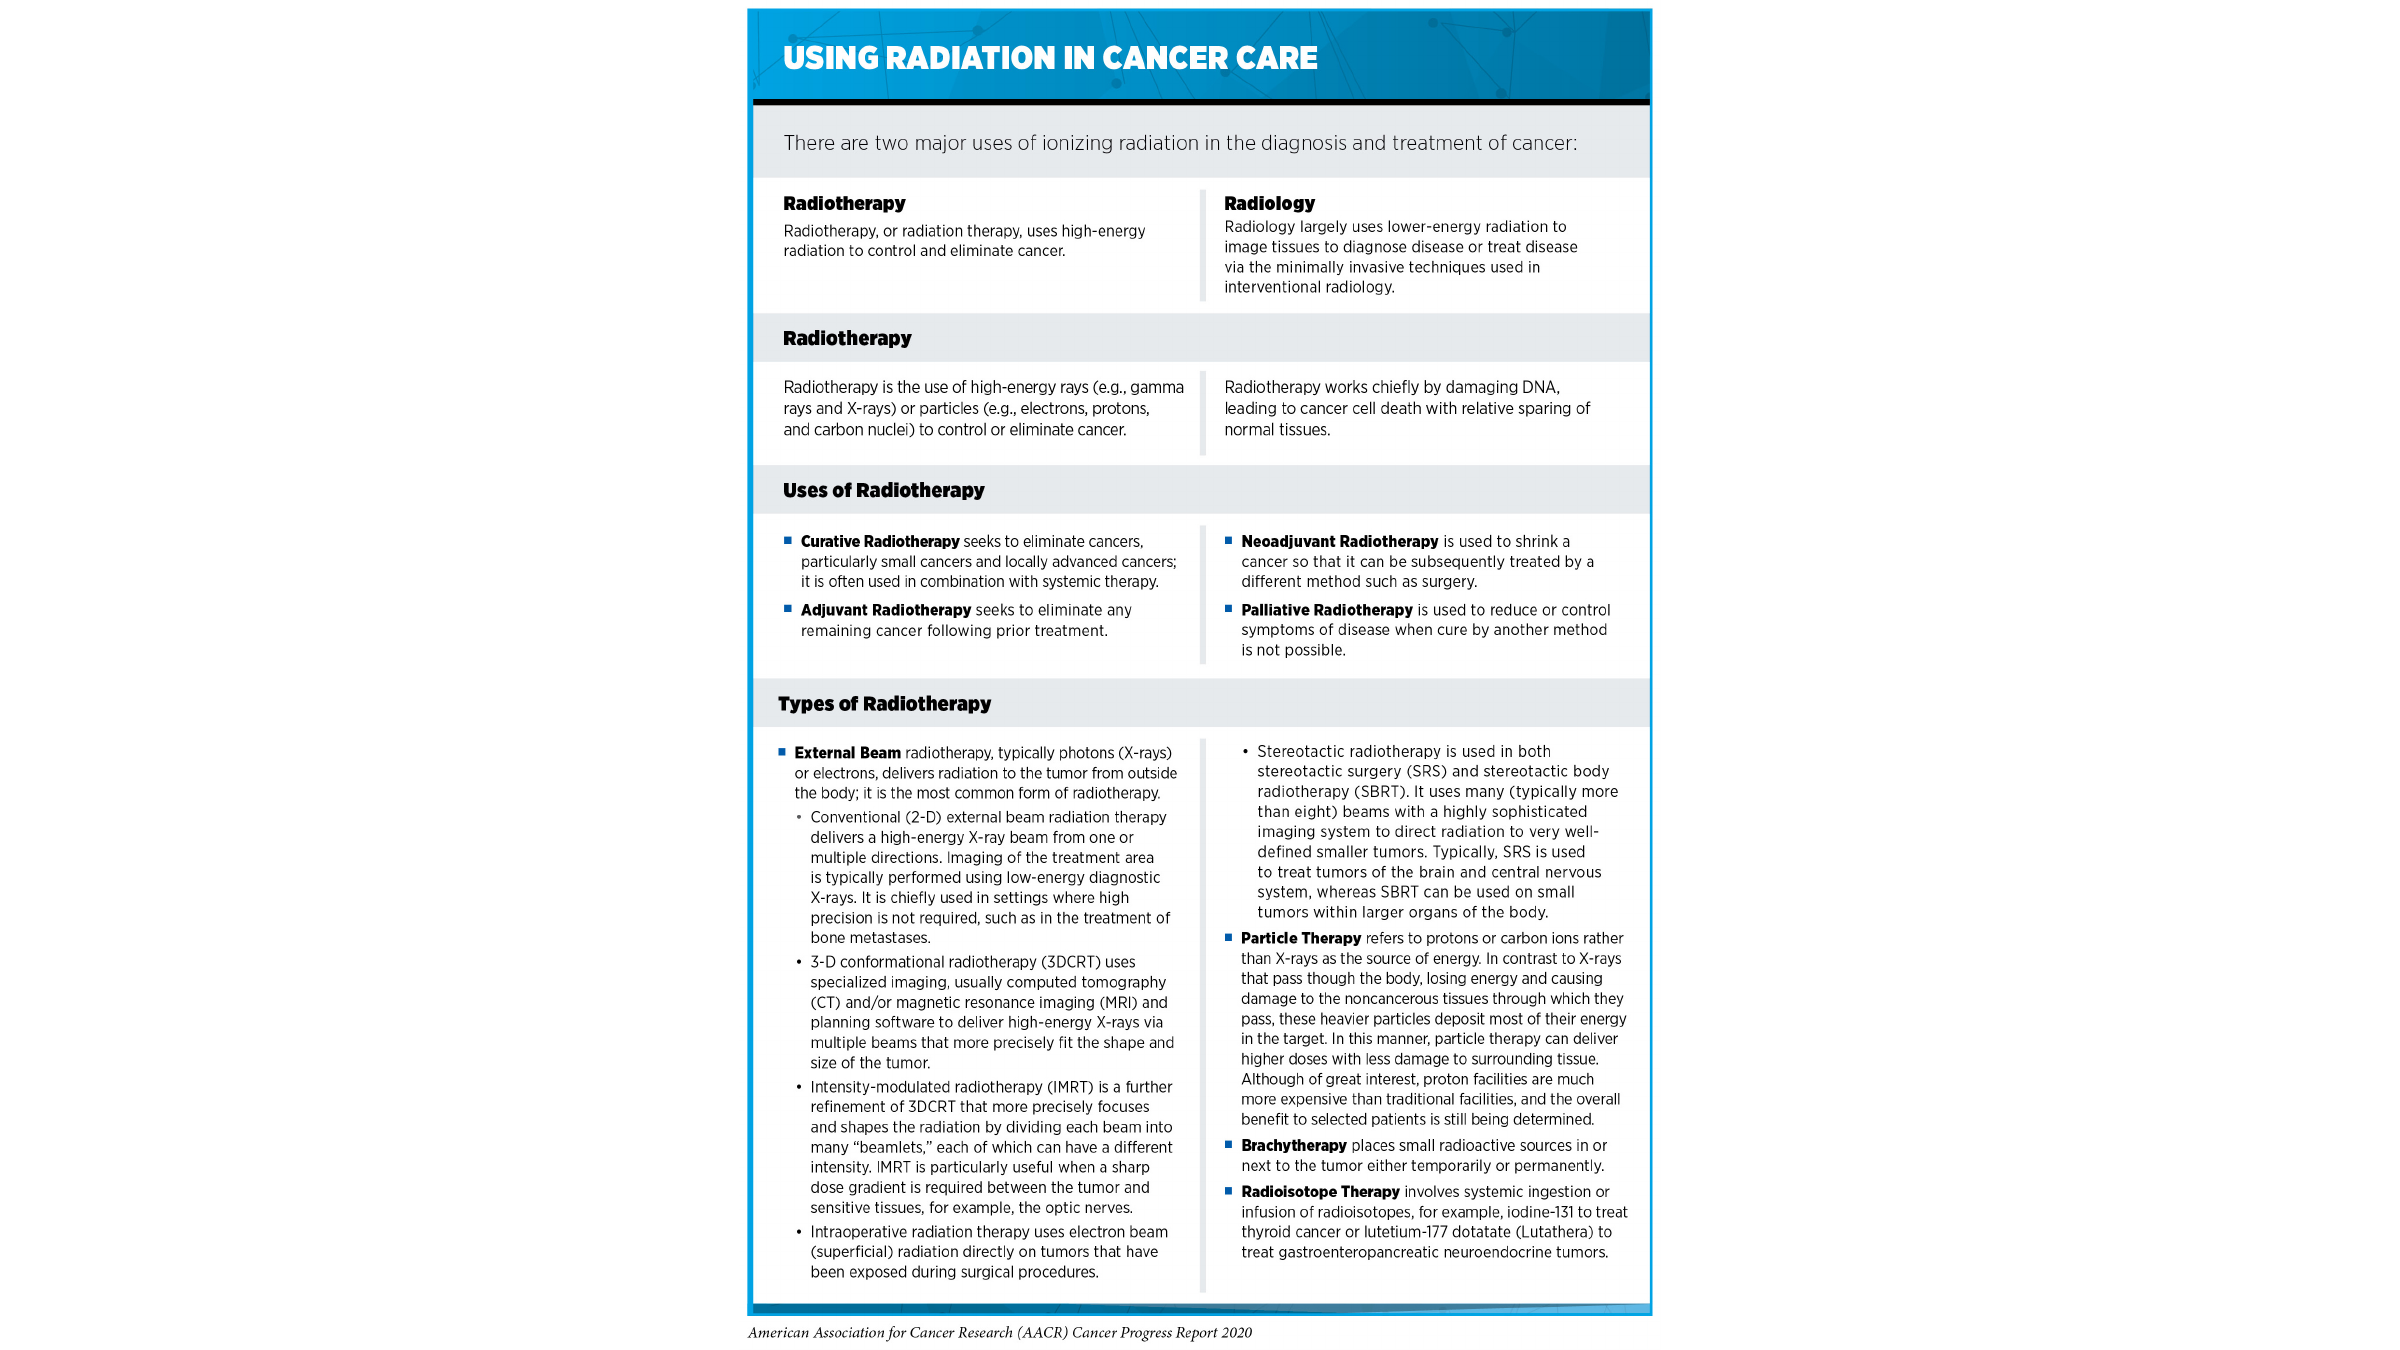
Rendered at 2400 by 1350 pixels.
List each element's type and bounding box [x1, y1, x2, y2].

picture [739, 0, 1661, 1350]
